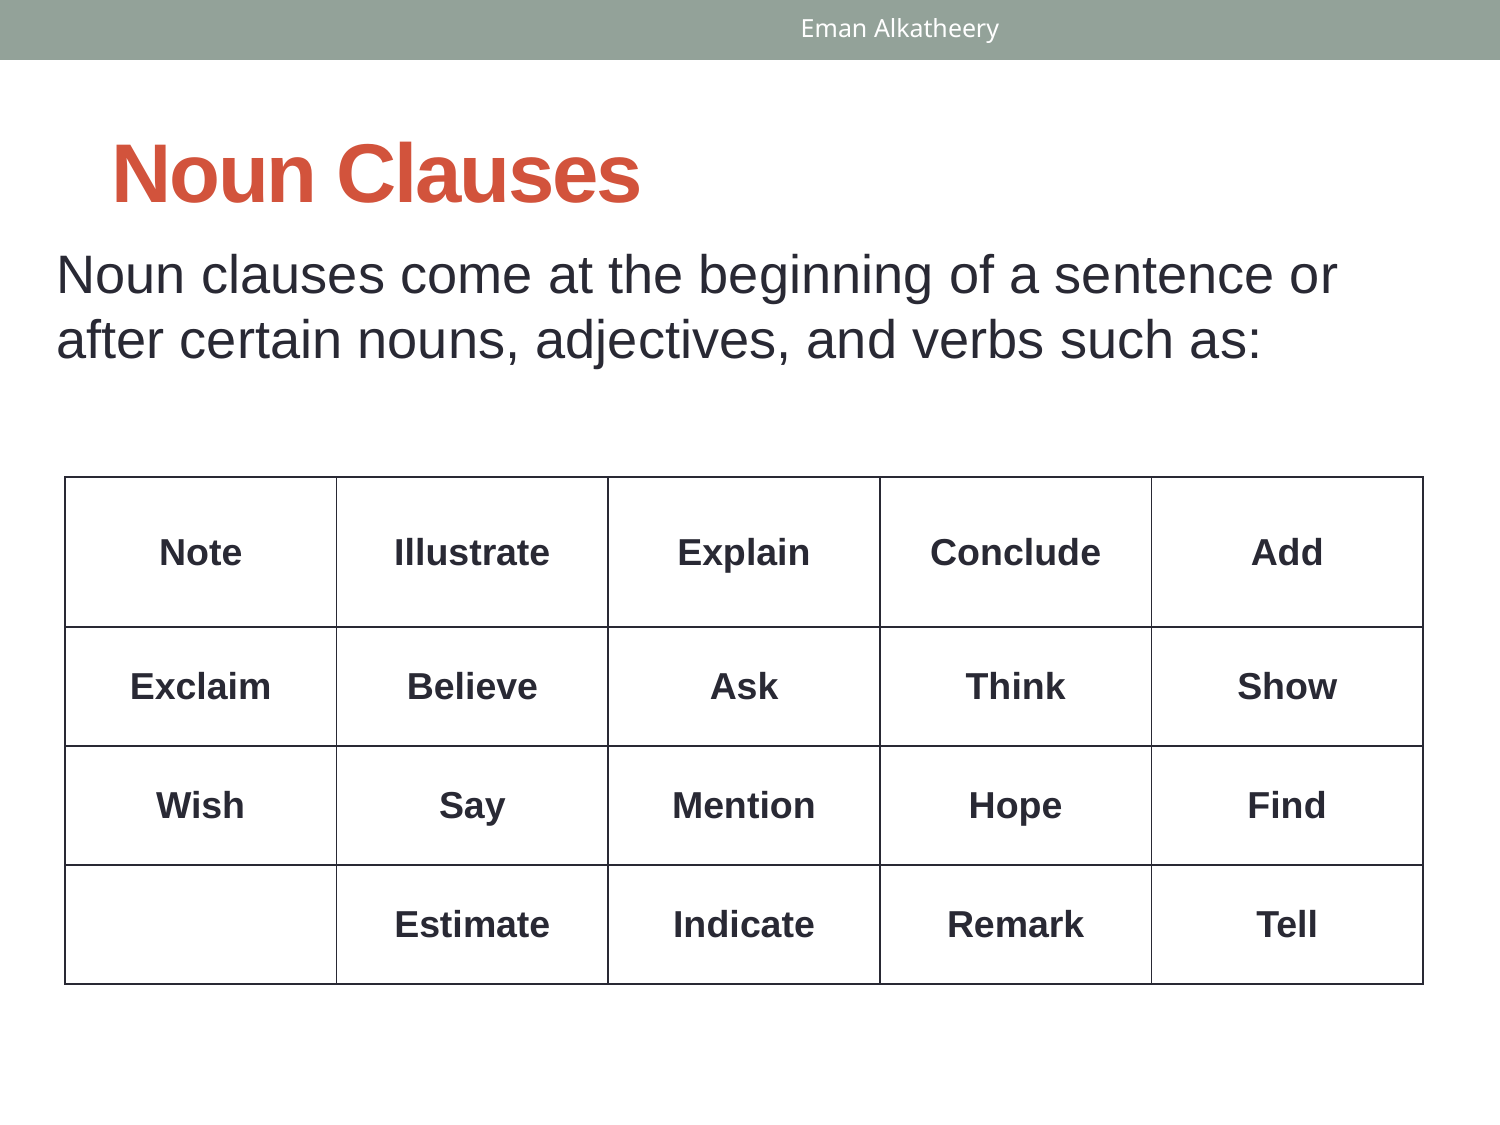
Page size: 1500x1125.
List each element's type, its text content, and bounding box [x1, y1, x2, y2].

table_cell Say [337, 747, 607, 864]
table_cell Think [881, 628, 1151, 745]
table_cell Exclaim [66, 628, 336, 745]
table_cell Ask [609, 628, 879, 745]
footer Eman Alkatheery [562, 3, 1238, 57]
table_header Illustrate [337, 478, 607, 626]
table_cell Find [1152, 747, 1422, 864]
table_cell Estimate [337, 866, 607, 983]
table_header Add [1152, 478, 1422, 626]
list Noun clauses come at the beginning of a sentence or after certain nouns, adjectives, and verbs such as: [41, 231, 1471, 1125]
table_header Note [66, 478, 336, 626]
table_cell Believe [337, 628, 607, 745]
table_header Explain [609, 478, 879, 626]
table_cell Mention [609, 747, 879, 864]
table_cell Wish [66, 747, 336, 864]
table_cell [66, 866, 336, 983]
table_cell Tell [1152, 866, 1422, 983]
table_cell Indicate [609, 866, 879, 983]
table_cell Show [1152, 628, 1422, 745]
table_cell Hope [881, 747, 1151, 864]
table_header Conclude [881, 478, 1151, 626]
table_cell Remark [881, 866, 1151, 983]
title Noun Clauses [75, 87, 1425, 231]
